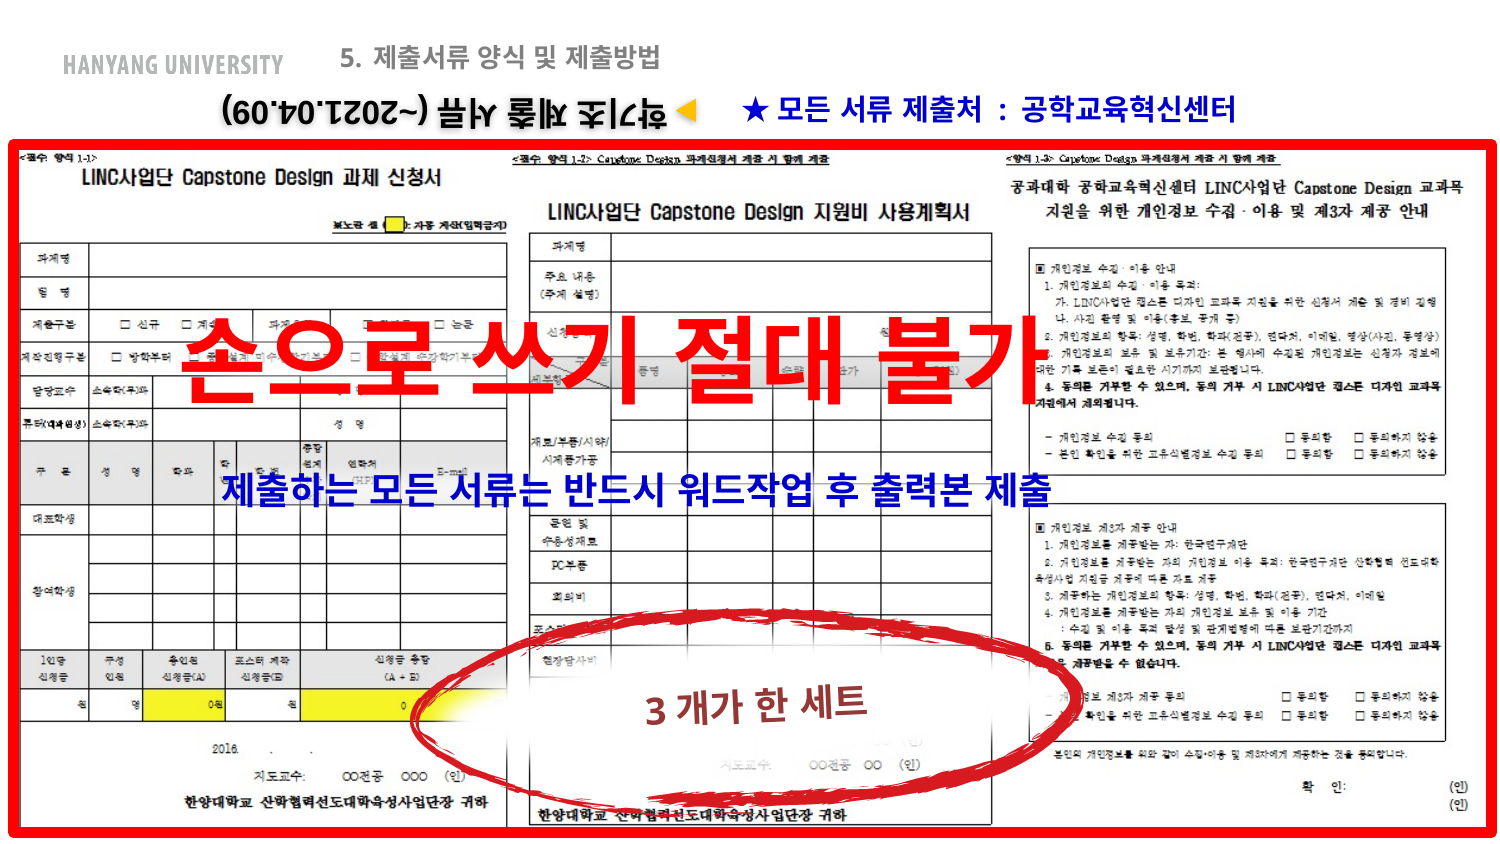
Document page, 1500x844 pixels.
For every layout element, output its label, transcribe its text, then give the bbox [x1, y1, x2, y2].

picture [63, 55, 283, 75]
picture [1004, 150, 1470, 817]
text_box [11, 142, 1494, 835]
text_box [408, 608, 1105, 817]
list 5. 제출서류 양식 및 제출방법 [324, 29, 1365, 83]
text_box ▶학기초 제출 서류(~2021.04.09) [63, 79, 715, 142]
picture [17, 150, 995, 836]
text_box ★모든 서류 제출처 : 공학교육혁신센터 [726, 83, 1253, 134]
